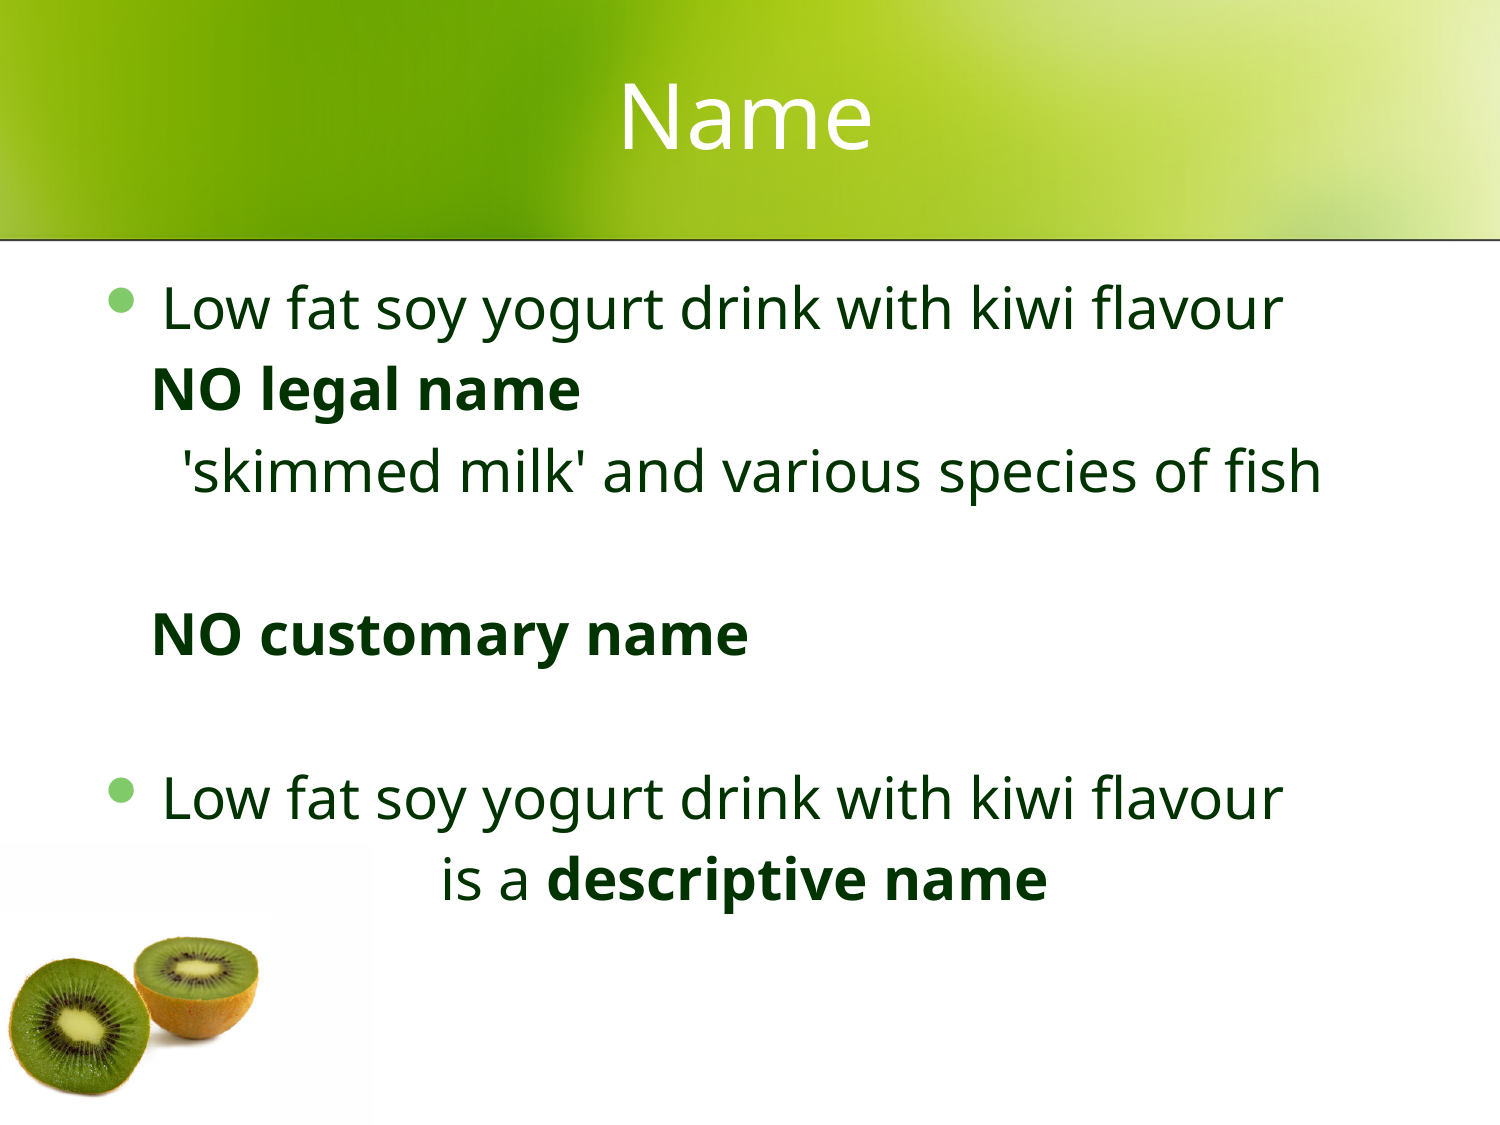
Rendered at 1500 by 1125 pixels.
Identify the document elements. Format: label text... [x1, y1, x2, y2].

title Name [58, 37, 1434, 188]
list Low fat soy yogurt drink with kiwi flavour NO legal name 'skimmed milk' and various species of fish NO customary name Low fat soy yogurt drink with kiwi flavour is a descriptive name [89, 263, 1477, 926]
picture [0, 0, 1500, 1125]
